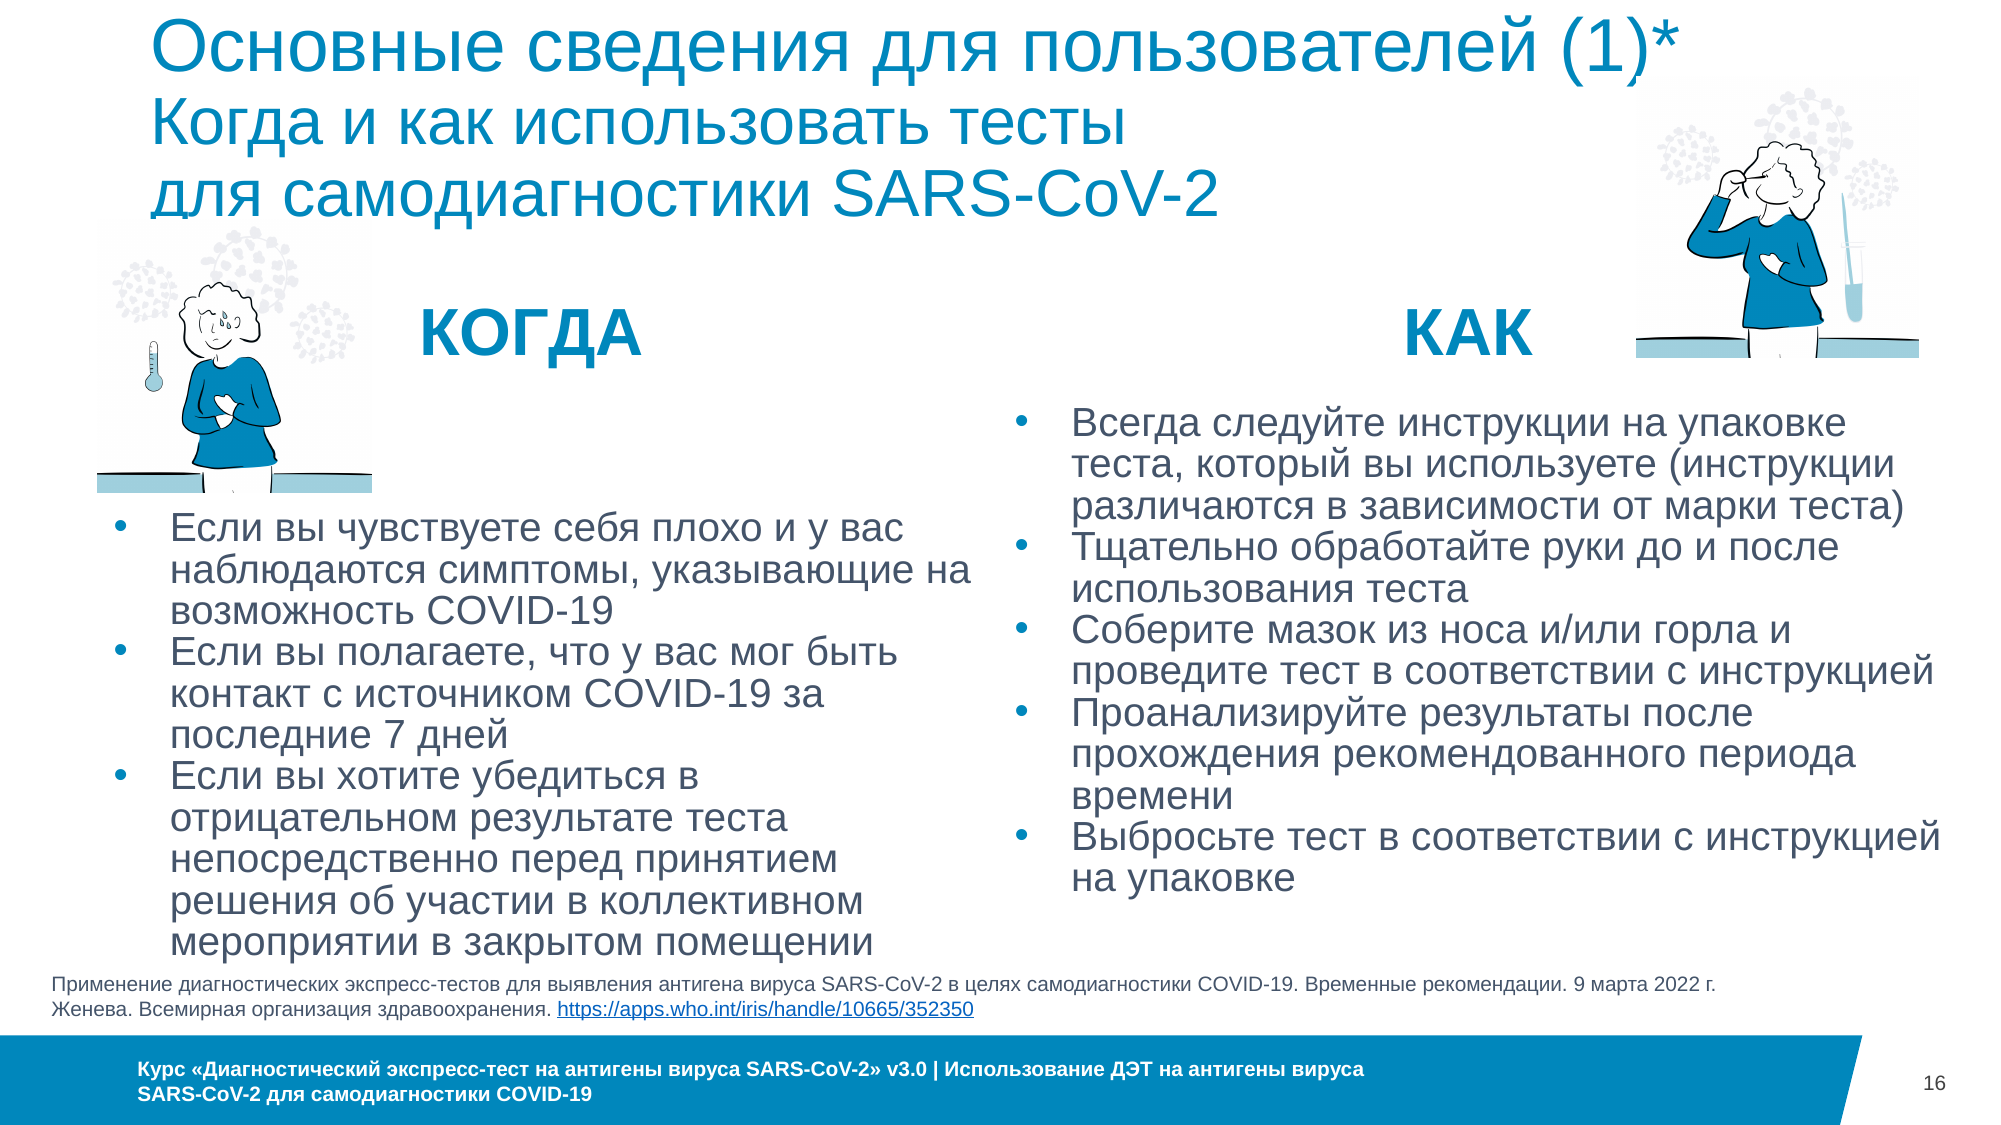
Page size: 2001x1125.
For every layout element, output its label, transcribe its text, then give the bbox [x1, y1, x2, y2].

text_box Всегда следуйте инструкции на упаковке теста, который вы используете (инструкции различаются в зависимости от марки теста) Тщательно обработайте руки до и после использования теста Соберите мазок из носа и/или горла и проведите тест в соответствии с инструкцией Проанализируйте результаты после прохождения рекомендованного периода времени Выбросьте тест в соответствии с инструкцией на упаковке [999, 396, 1969, 908]
footer Курс «Диагностический экспресс-тест на антигены вируса SARS-CoV-2» v3.0 | Использование ДЭТ на антигены вируса SARS-CoV-2 для самодиагностики COVID-19 [137, 1039, 1392, 1122]
text_box Если вы чувствуете себя плохо и у вас наблюдаются симптомы, указывающие на возможность COVID-19 Если вы полагаете, что у вас мог быть контакт с источником COVID-19 за последние 7 дней Если вы хотите убедиться в отрицательном результате теста непосредственно перед принятием решения об участии в коллективном мероприятии в закрытом помещении [98, 501, 1000, 972]
picture [1636, 75, 1920, 359]
picture [97, 219, 372, 494]
title Основные сведения для пользователей (1)* Когда и как использовать тесты для самодиагностики SARS-CoV-2 [150, 76, 1634, 232]
text_box КАК [1389, 281, 1549, 377]
slide_number 16 [1862, 1035, 1947, 1125]
text_box КОГДА [404, 281, 659, 377]
text_box Применение диагностических экспресс-тестов для выявления антигена вируса SARS-CoV-2 в целях самодиагностики COVID-19. Временные рекомендации. 9 марта 2022 г. Женева. Всемирная организация здравоохранения. https://apps.who.int/iris/handle/10665/352350 [36, 962, 1778, 1053]
